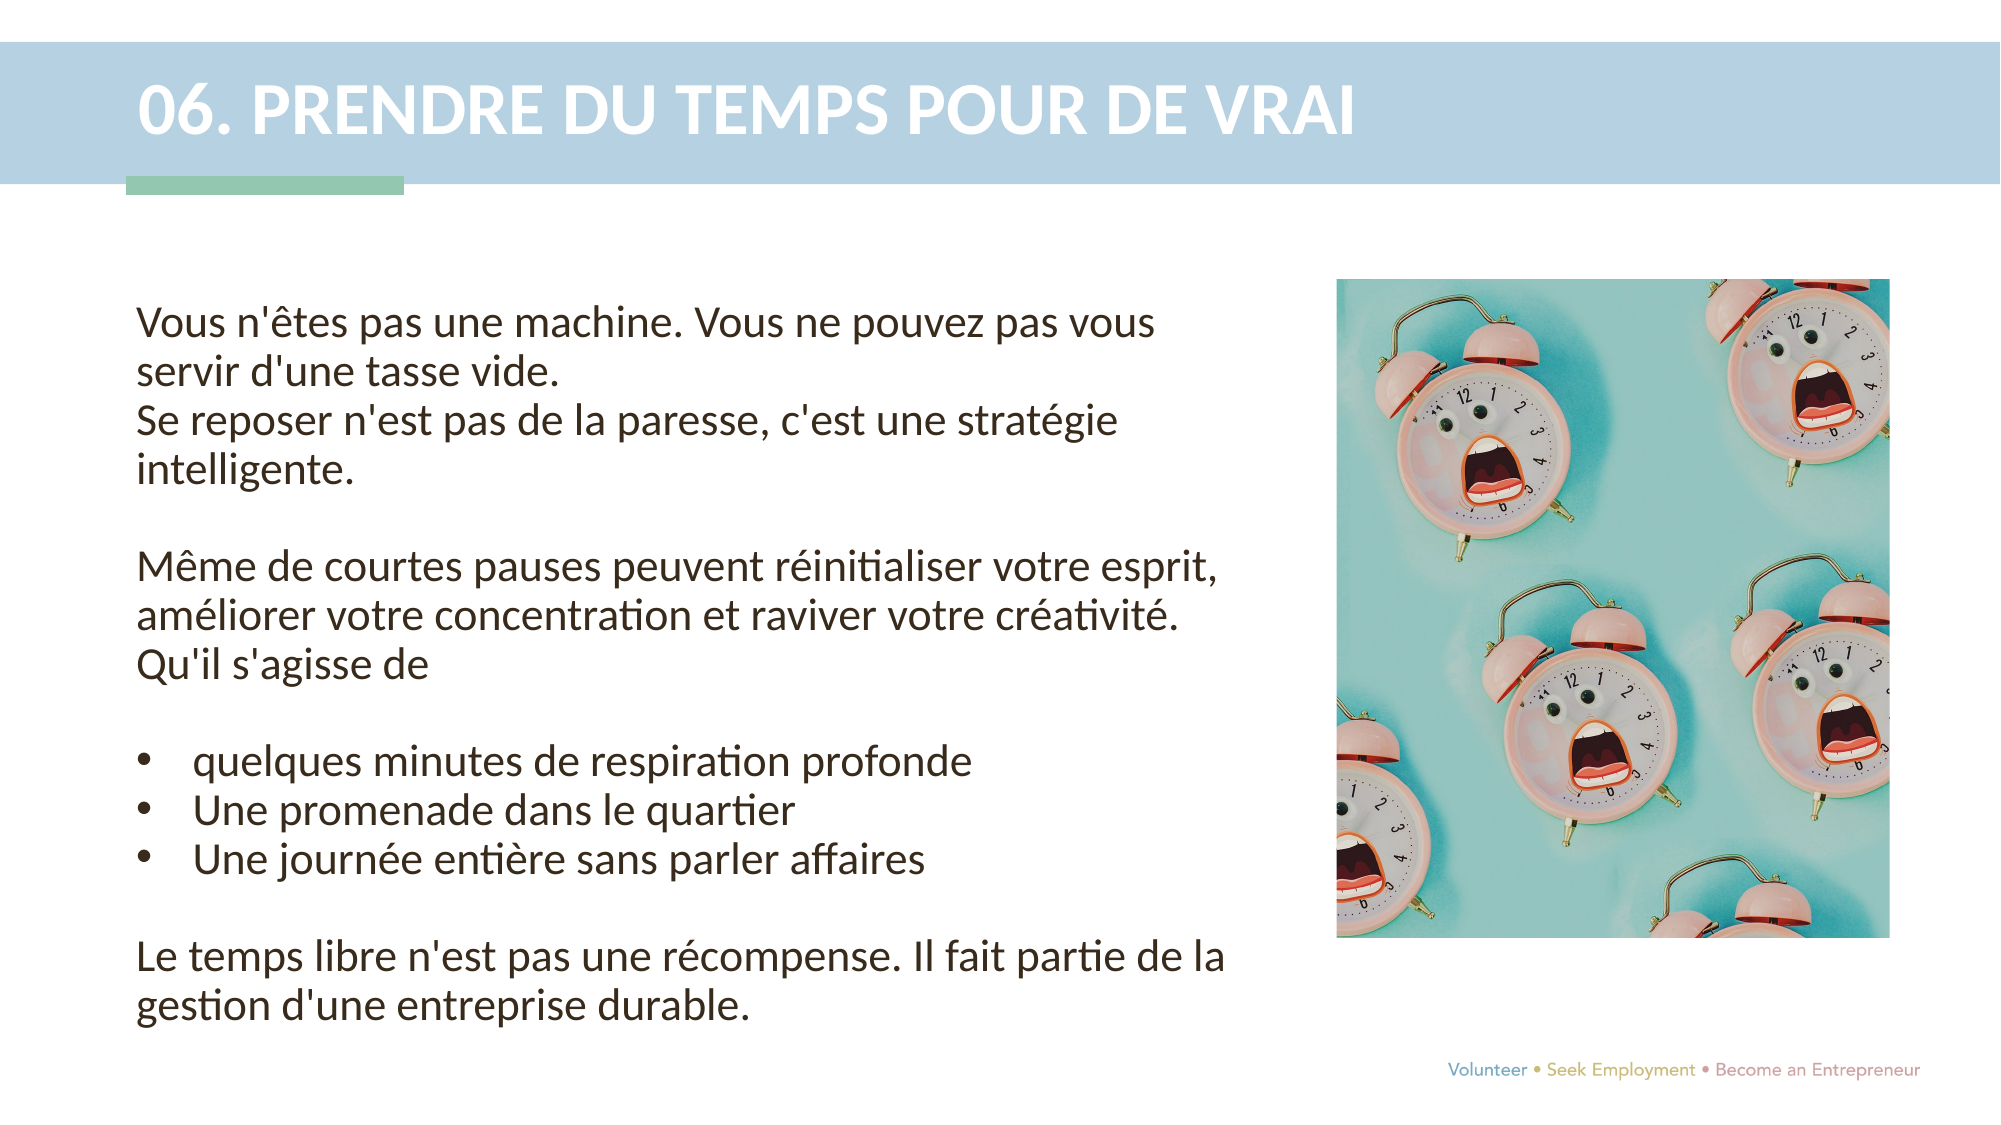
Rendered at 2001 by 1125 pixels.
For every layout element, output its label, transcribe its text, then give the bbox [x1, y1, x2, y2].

list 06. PRENDRE DU TEMPS POUR DE VRAI [123, 51, 1913, 170]
picture [1418, 1046, 1971, 1103]
list Vous n'êtes pas une machine. Vous ne pouvez pas vous servir d'une tasse vide. Se reposer n'est pas de la paresse, c'est une stratégie intelligente. Même de courtes pauses peuvent réinitialiser votre esprit, améliorer votre concentration et raviver votre créativité. Qu'il s'agisse de quelques minutes de respiration profonde Une promenade dans le quartier Une journée entière sans parler affaires Le temps libre n'est pas une récompense. Il fait partie de la gestion d'une entreprise durable. [121, 290, 1280, 1005]
picture [1336, 279, 1890, 938]
